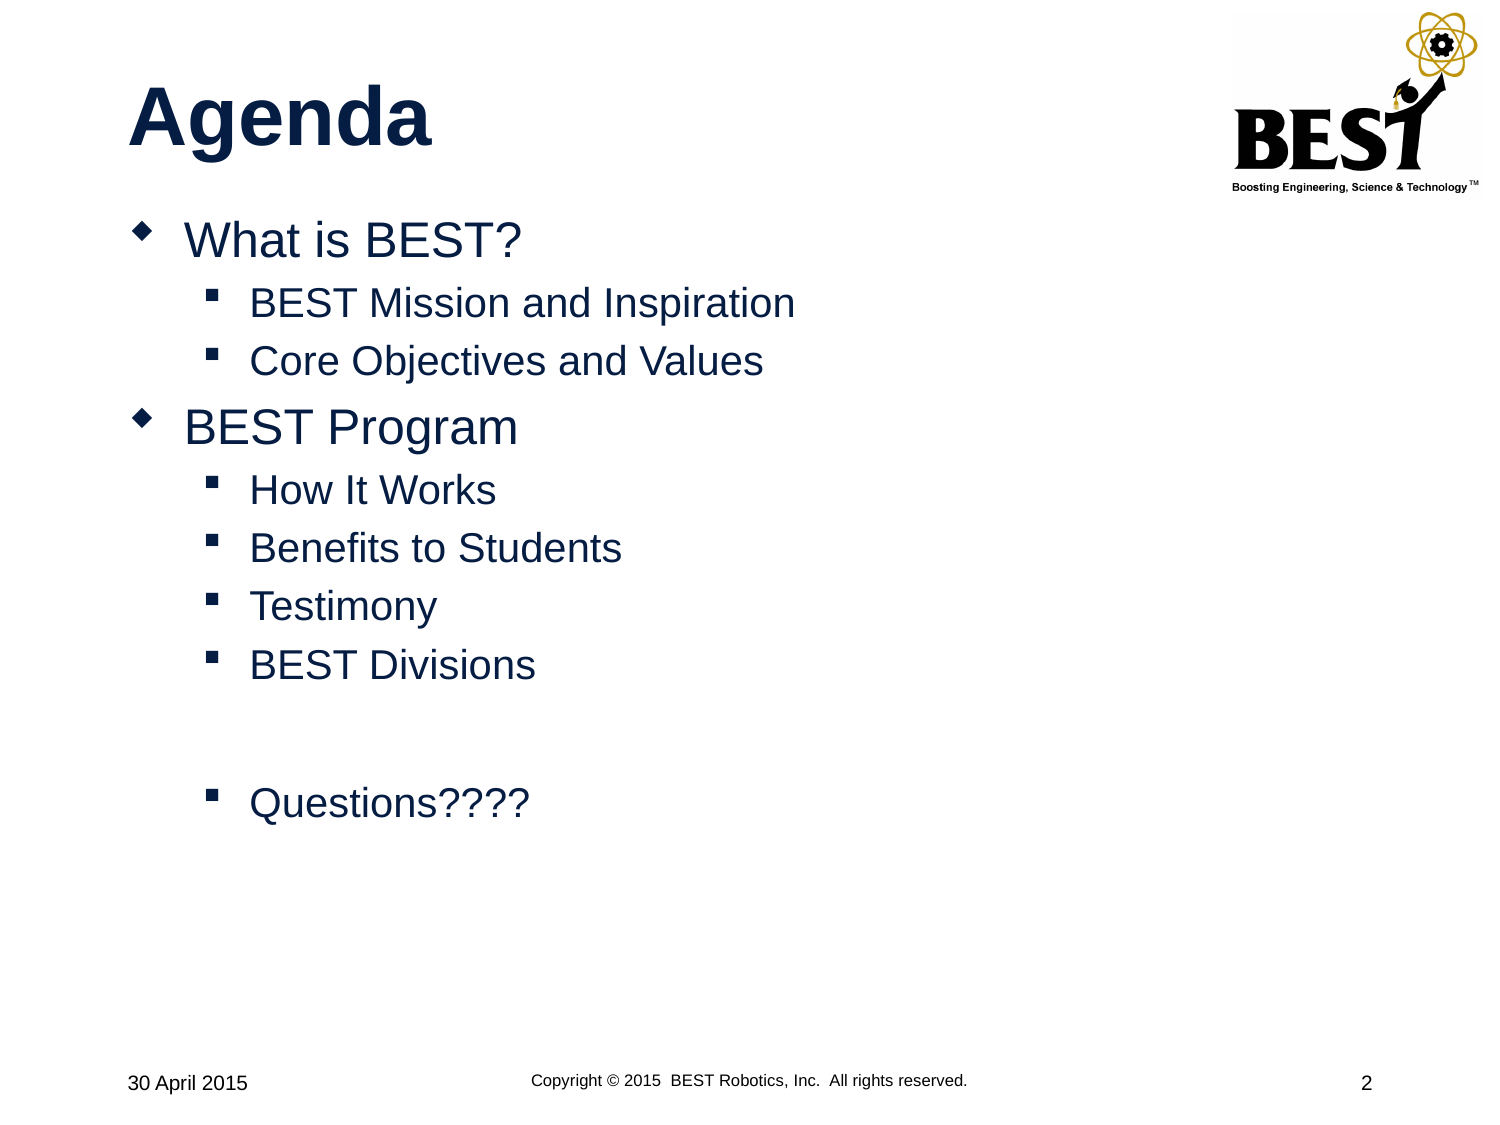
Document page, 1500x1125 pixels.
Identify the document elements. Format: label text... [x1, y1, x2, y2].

title Agenda [112, 50, 1213, 175]
slide_number 2 [1074, 1062, 1388, 1100]
picture [1230, 12, 1484, 200]
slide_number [112, 1062, 425, 1100]
footer Copyright © 2015 BEST Robotics, Inc. All rights reserved. [512, 1062, 988, 1100]
list What is BEST? BEST Mission and Inspiration Core Objectives and Values BEST Program How It Works Benefits to Students Testimony BEST Divisions Questions???? [112, 200, 1388, 1000]
